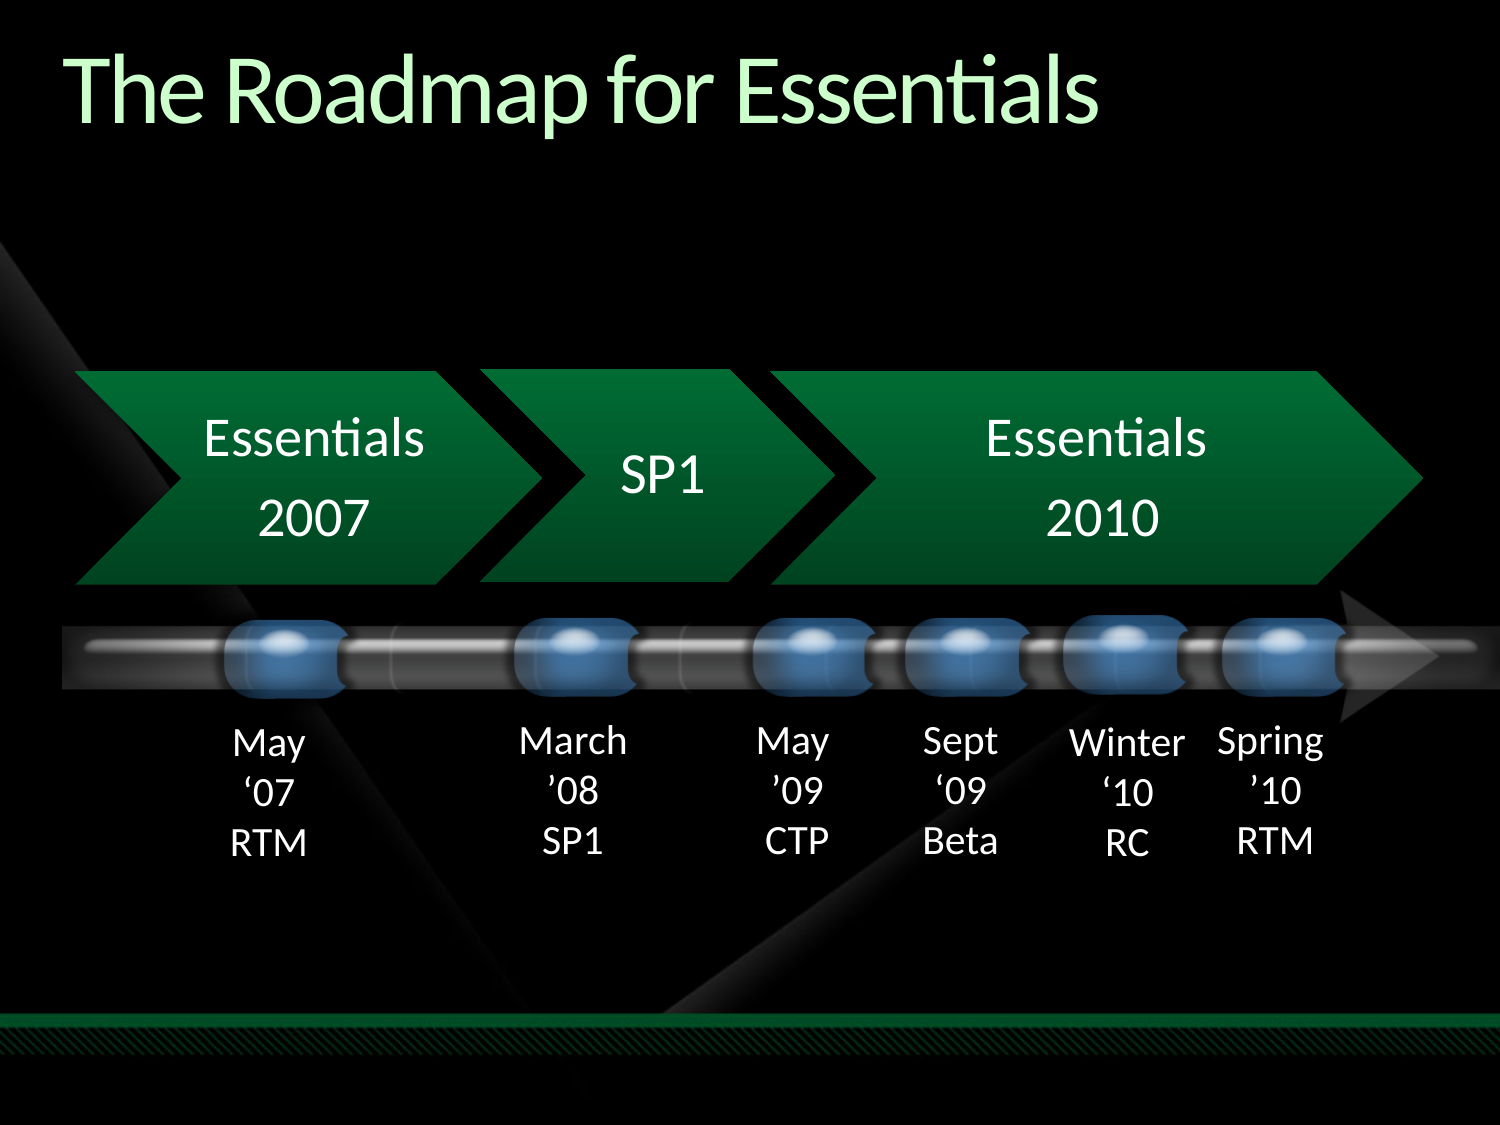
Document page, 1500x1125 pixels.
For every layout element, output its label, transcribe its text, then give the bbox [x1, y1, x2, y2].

picture [0, 0, 1500, 1125]
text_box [208, 604, 363, 874]
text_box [496, 602, 654, 923]
text_box Winter ‘10 RC [1053, 734, 1195, 873]
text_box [890, 602, 1045, 872]
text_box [738, 602, 890, 872]
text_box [74, 324, 1444, 590]
title The Roadmap for Essentials [62, 37, 1438, 147]
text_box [1201, 602, 1361, 872]
